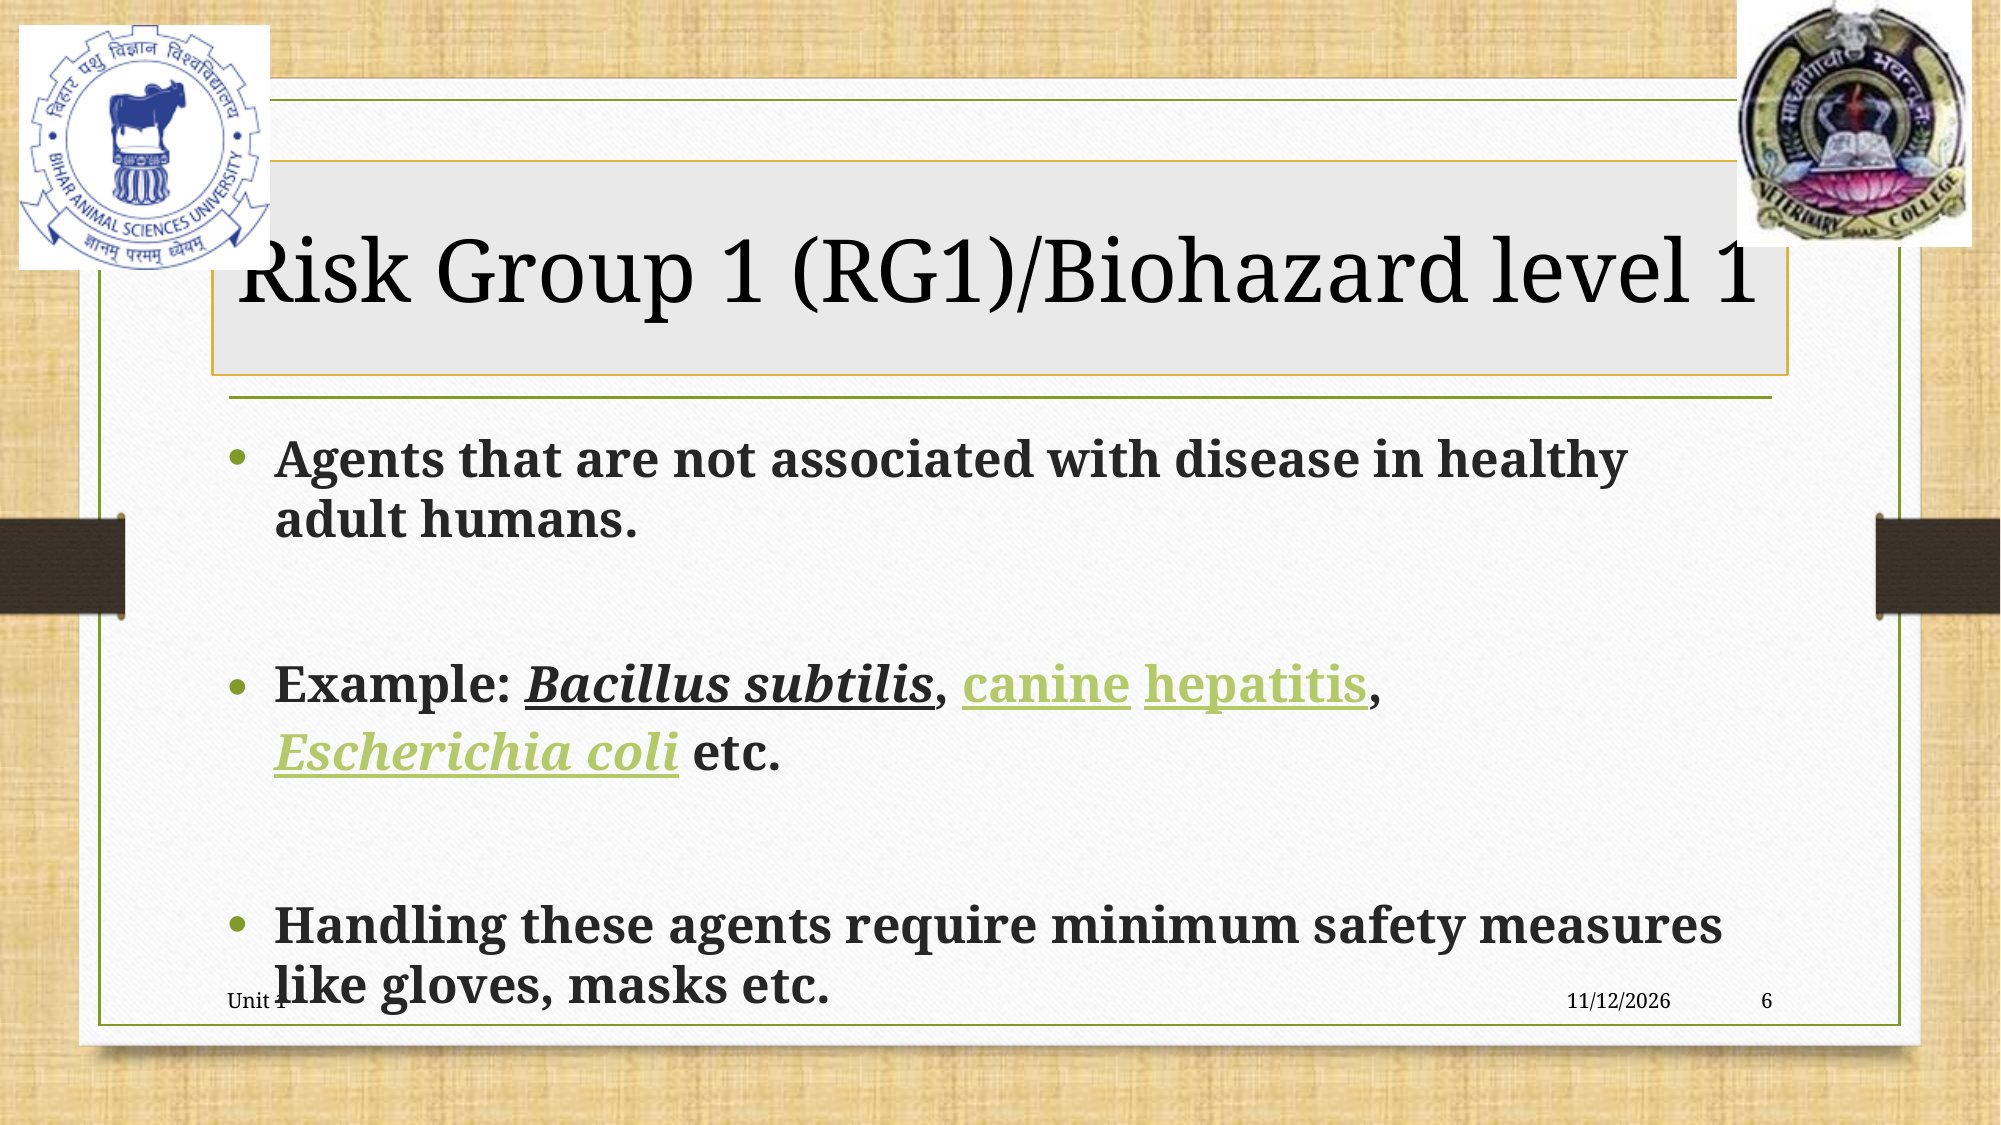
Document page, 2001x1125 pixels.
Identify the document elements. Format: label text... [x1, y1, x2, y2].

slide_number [1423, 979, 1686, 1025]
picture [0, 0, 2001, 1125]
slide_number 6 [1698, 979, 1788, 1025]
title Risk Group 1 (RG1)/Biohazard level 1 [211, 160, 1789, 376]
list Agents that are not associated with disease in healthy adult humans. Example: Bacillus subtilis, canine hepatitis, Escherichia coli etc. Handling these agents require minimum safety measures like gloves, masks etc. [212, 419, 1788, 964]
footer Unit 1 [212, 979, 1411, 1025]
